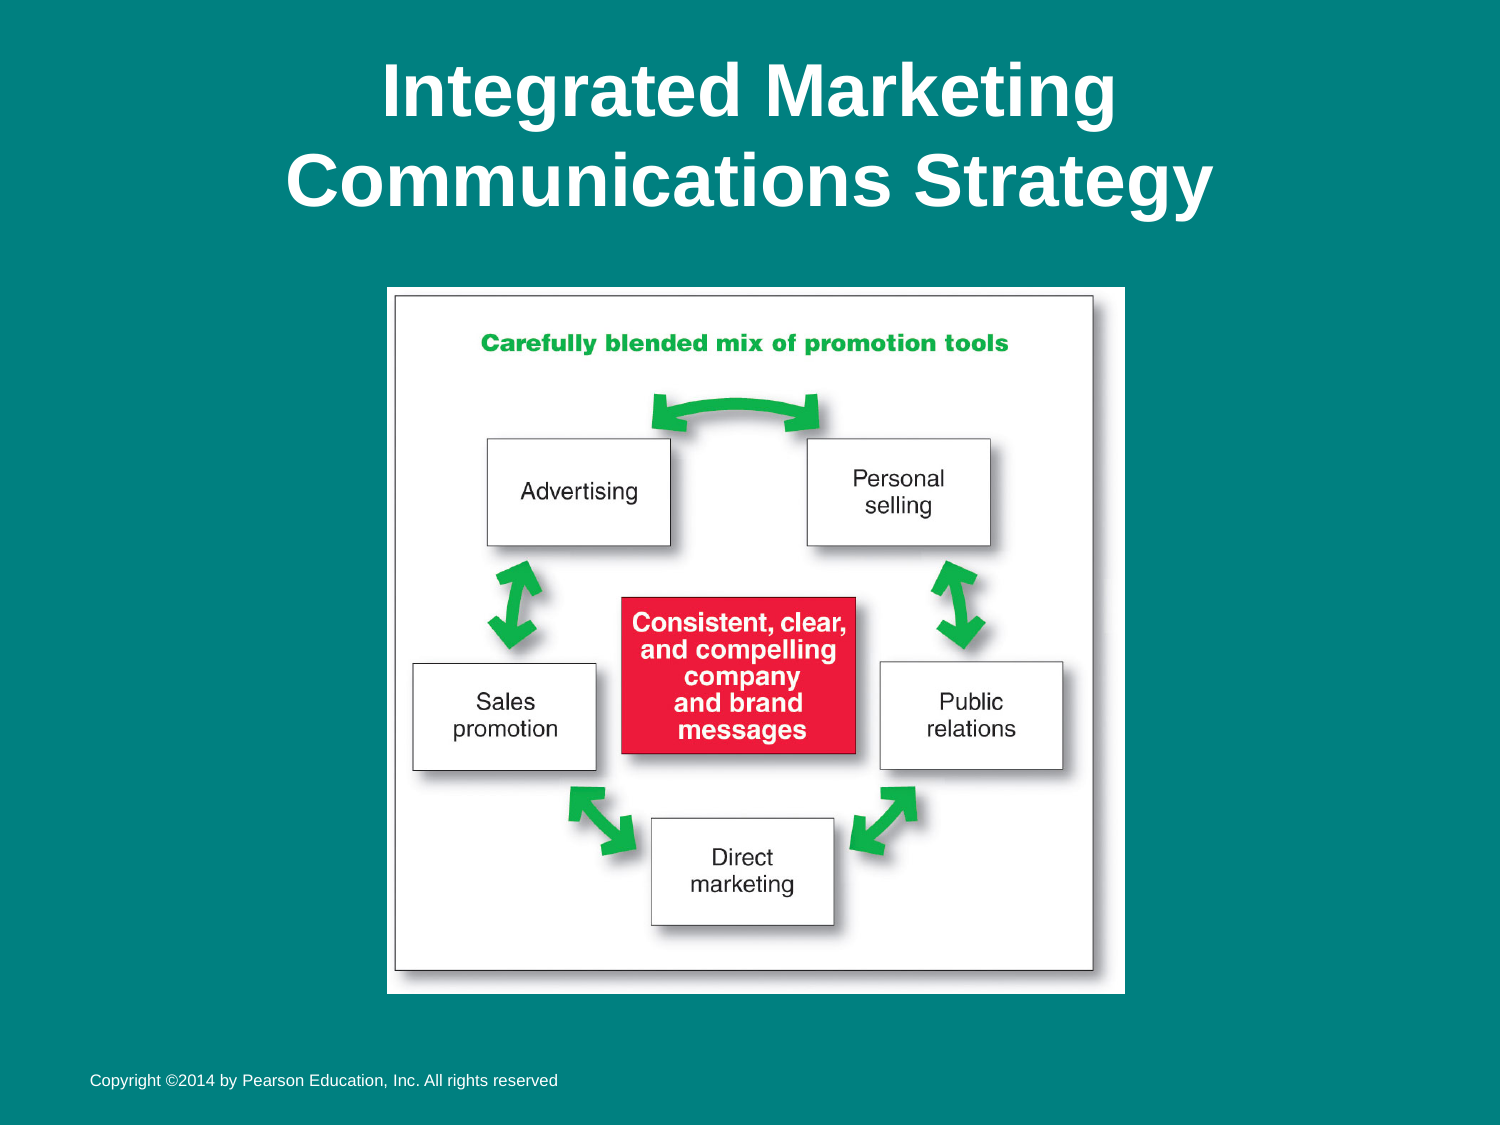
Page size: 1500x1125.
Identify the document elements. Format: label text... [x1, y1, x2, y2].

text_box Copyright ©2014 by Pearson Education, Inc. All rights reserved [74, 1062, 825, 1098]
title Integrated Marketing Communications Strategy [112, 37, 1388, 226]
picture [387, 287, 1126, 994]
